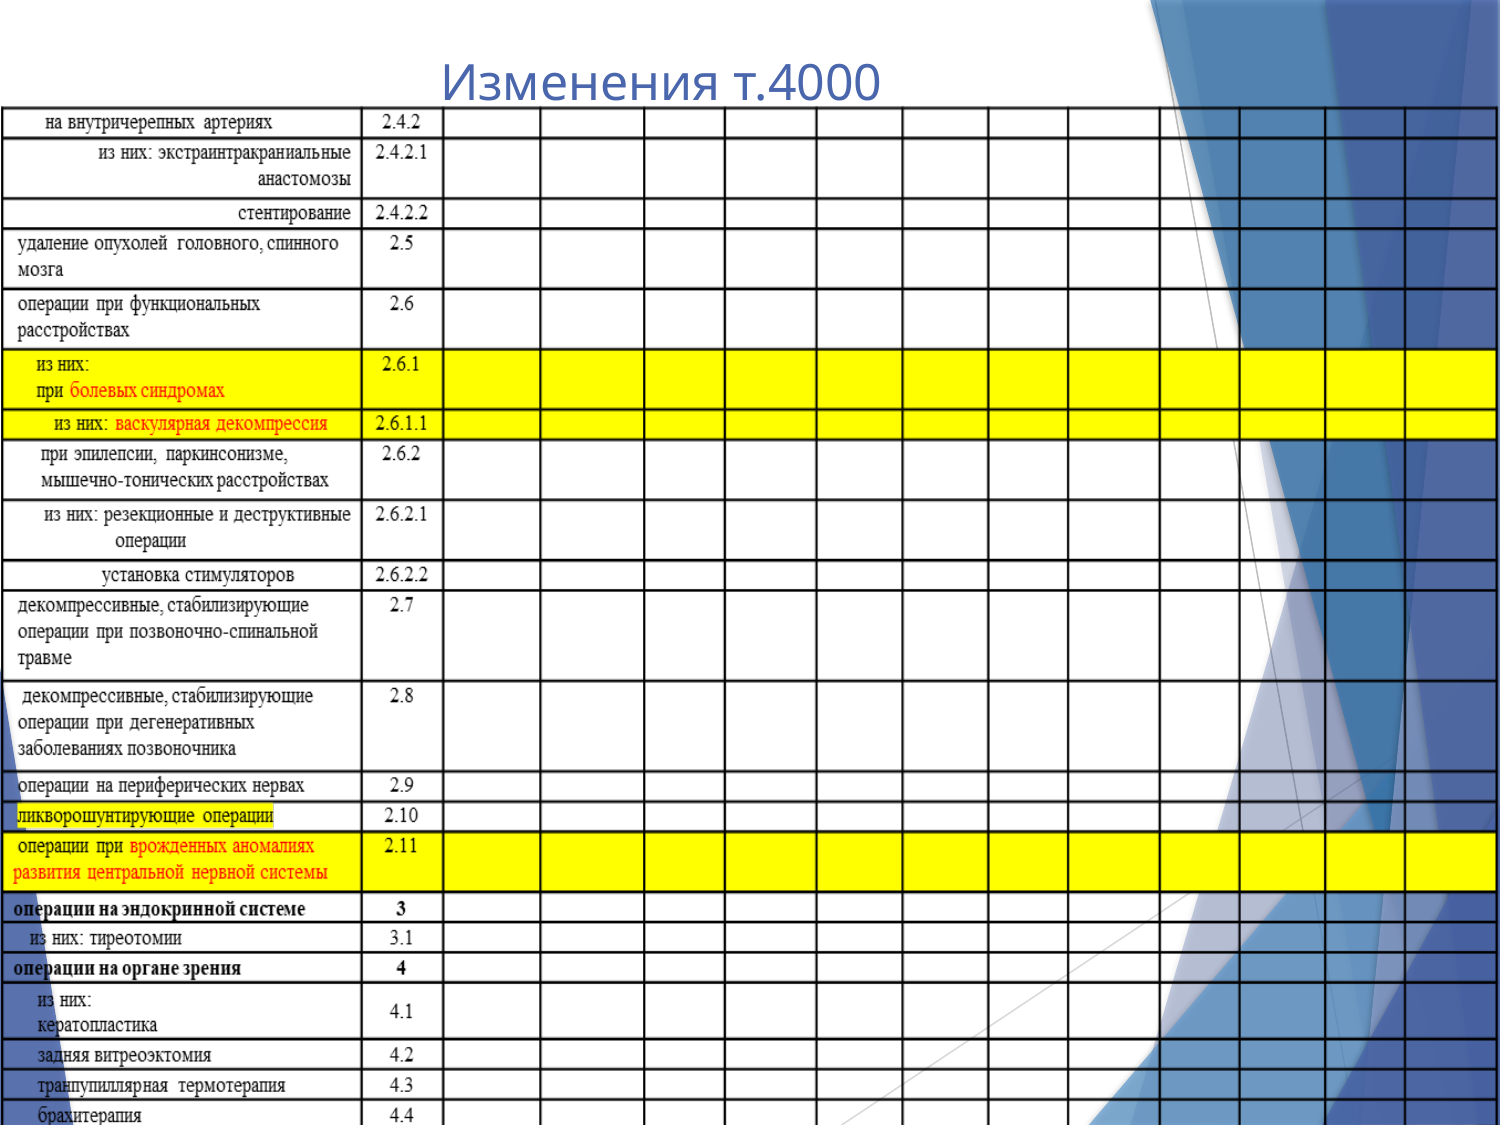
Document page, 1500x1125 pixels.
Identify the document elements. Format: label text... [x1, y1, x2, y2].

title Изменения т.4000 [99, 42, 1223, 100]
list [0, 101, 1500, 1125]
